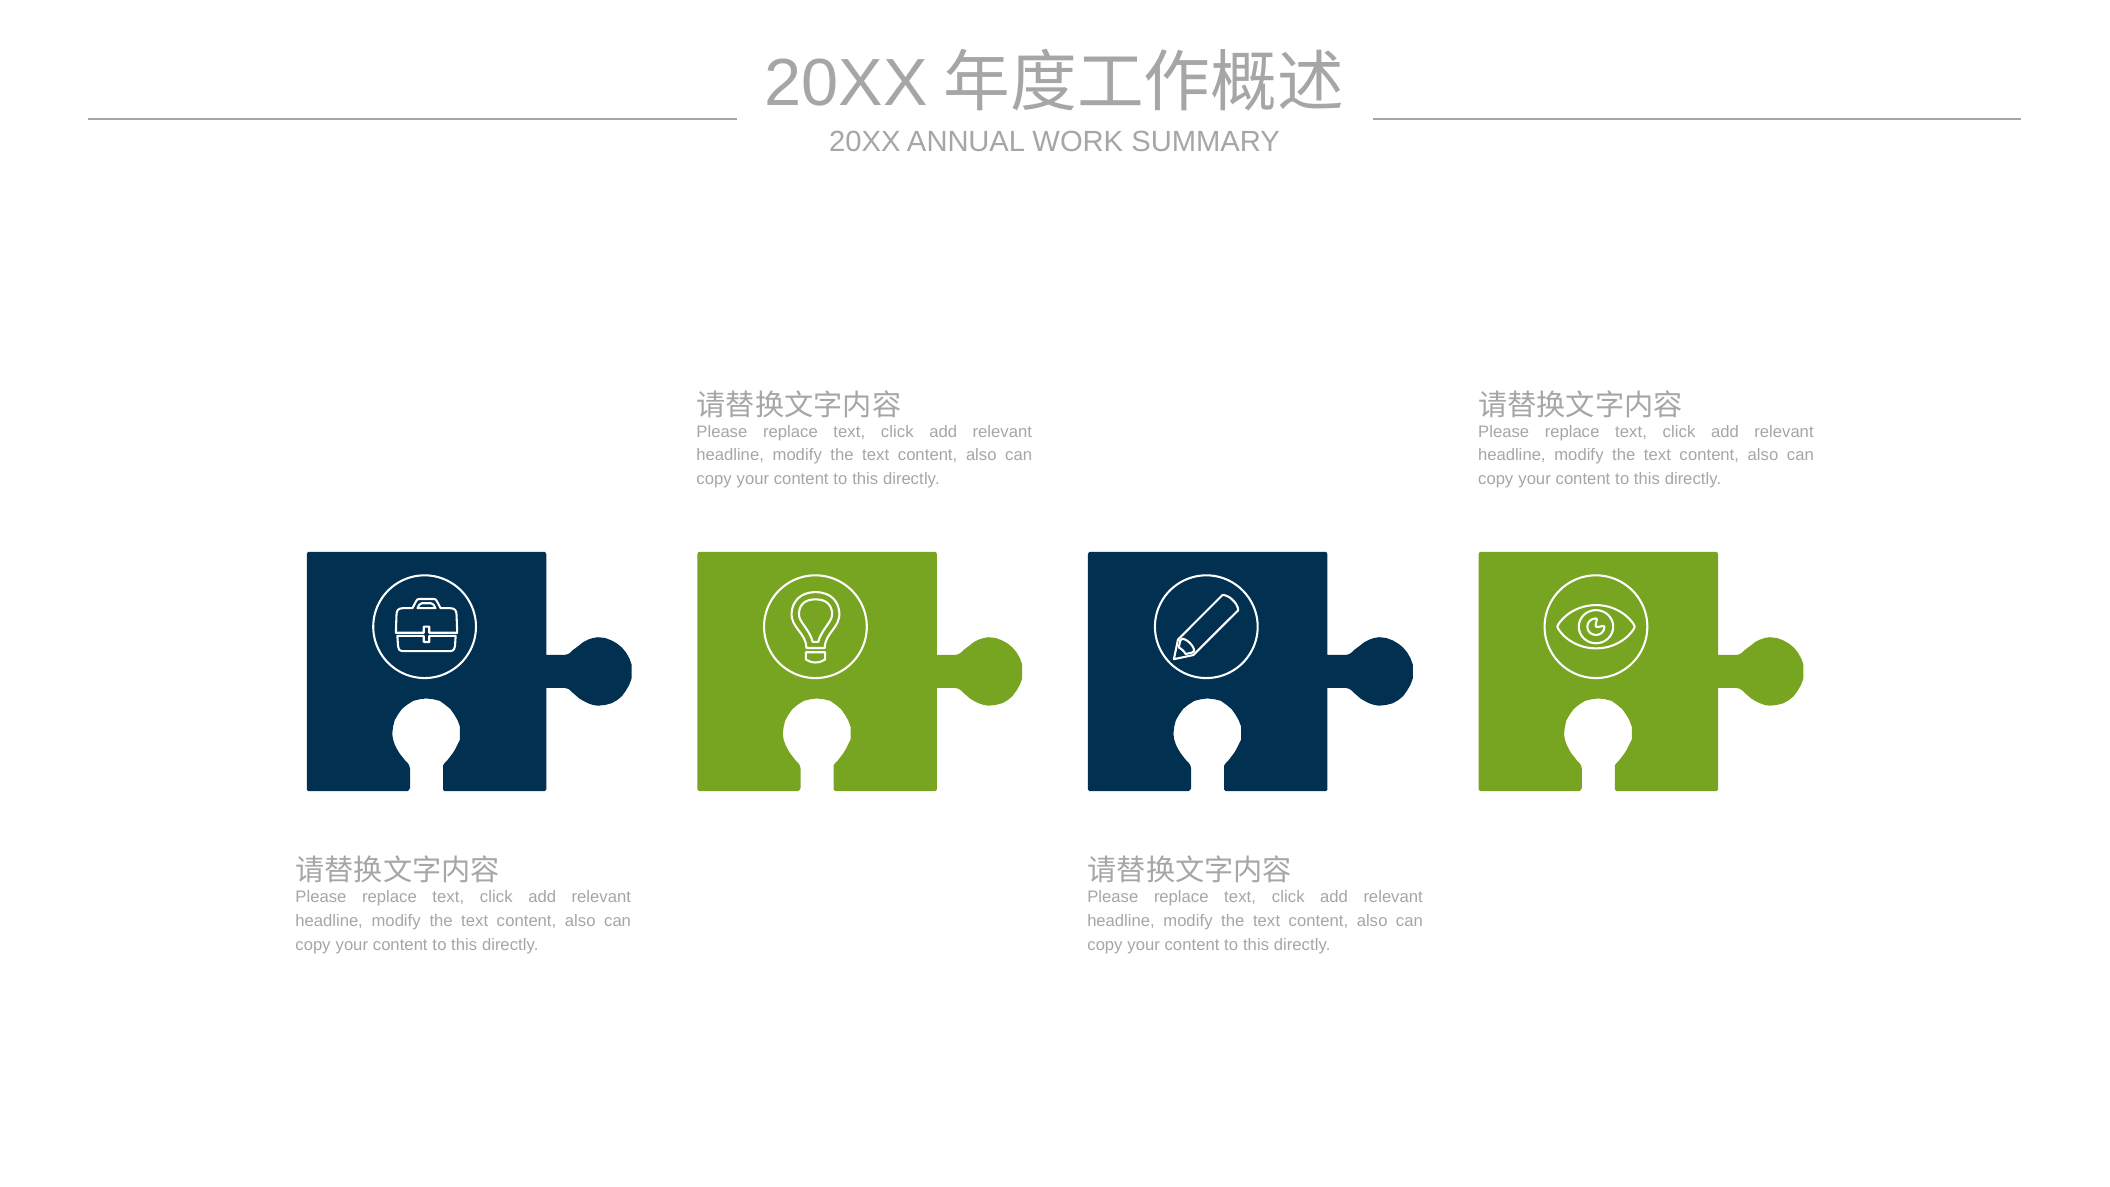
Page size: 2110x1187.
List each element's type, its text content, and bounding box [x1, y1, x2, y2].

text_box [1087, 551, 1413, 792]
text_box [697, 551, 1023, 792]
text_box Please replace text, click add relevant headline, modify the text content, also can copy your content to this directly. [1087, 882, 1424, 954]
text_box [1478, 551, 1804, 792]
text_box 请替换文字内容 [1087, 844, 1353, 882]
text_box [306, 551, 632, 792]
text_box Please replace text, click add relevant headline, modify the text content, also can copy your content to this directly. [1478, 416, 1815, 489]
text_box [764, 575, 867, 679]
text_box 20XX ANNUAL WORK SUMMARY [824, 122, 1285, 158]
text_box 请替换文字内容 [696, 379, 962, 416]
text_box Please replace text, click add relevant headline, modify the text content, also can copy your content to this directly. [295, 882, 632, 954]
text_box 请替换文字内容 [1478, 379, 1743, 416]
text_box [1544, 575, 1648, 679]
text_box 请替换文字内容 [295, 844, 561, 882]
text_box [373, 575, 476, 679]
text_box Please replace text, click add relevant headline, modify the text content, also can copy your content to this directly. [696, 416, 1033, 489]
text_box 20XX年度工作概述 [730, 38, 1379, 119]
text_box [1154, 575, 1258, 679]
